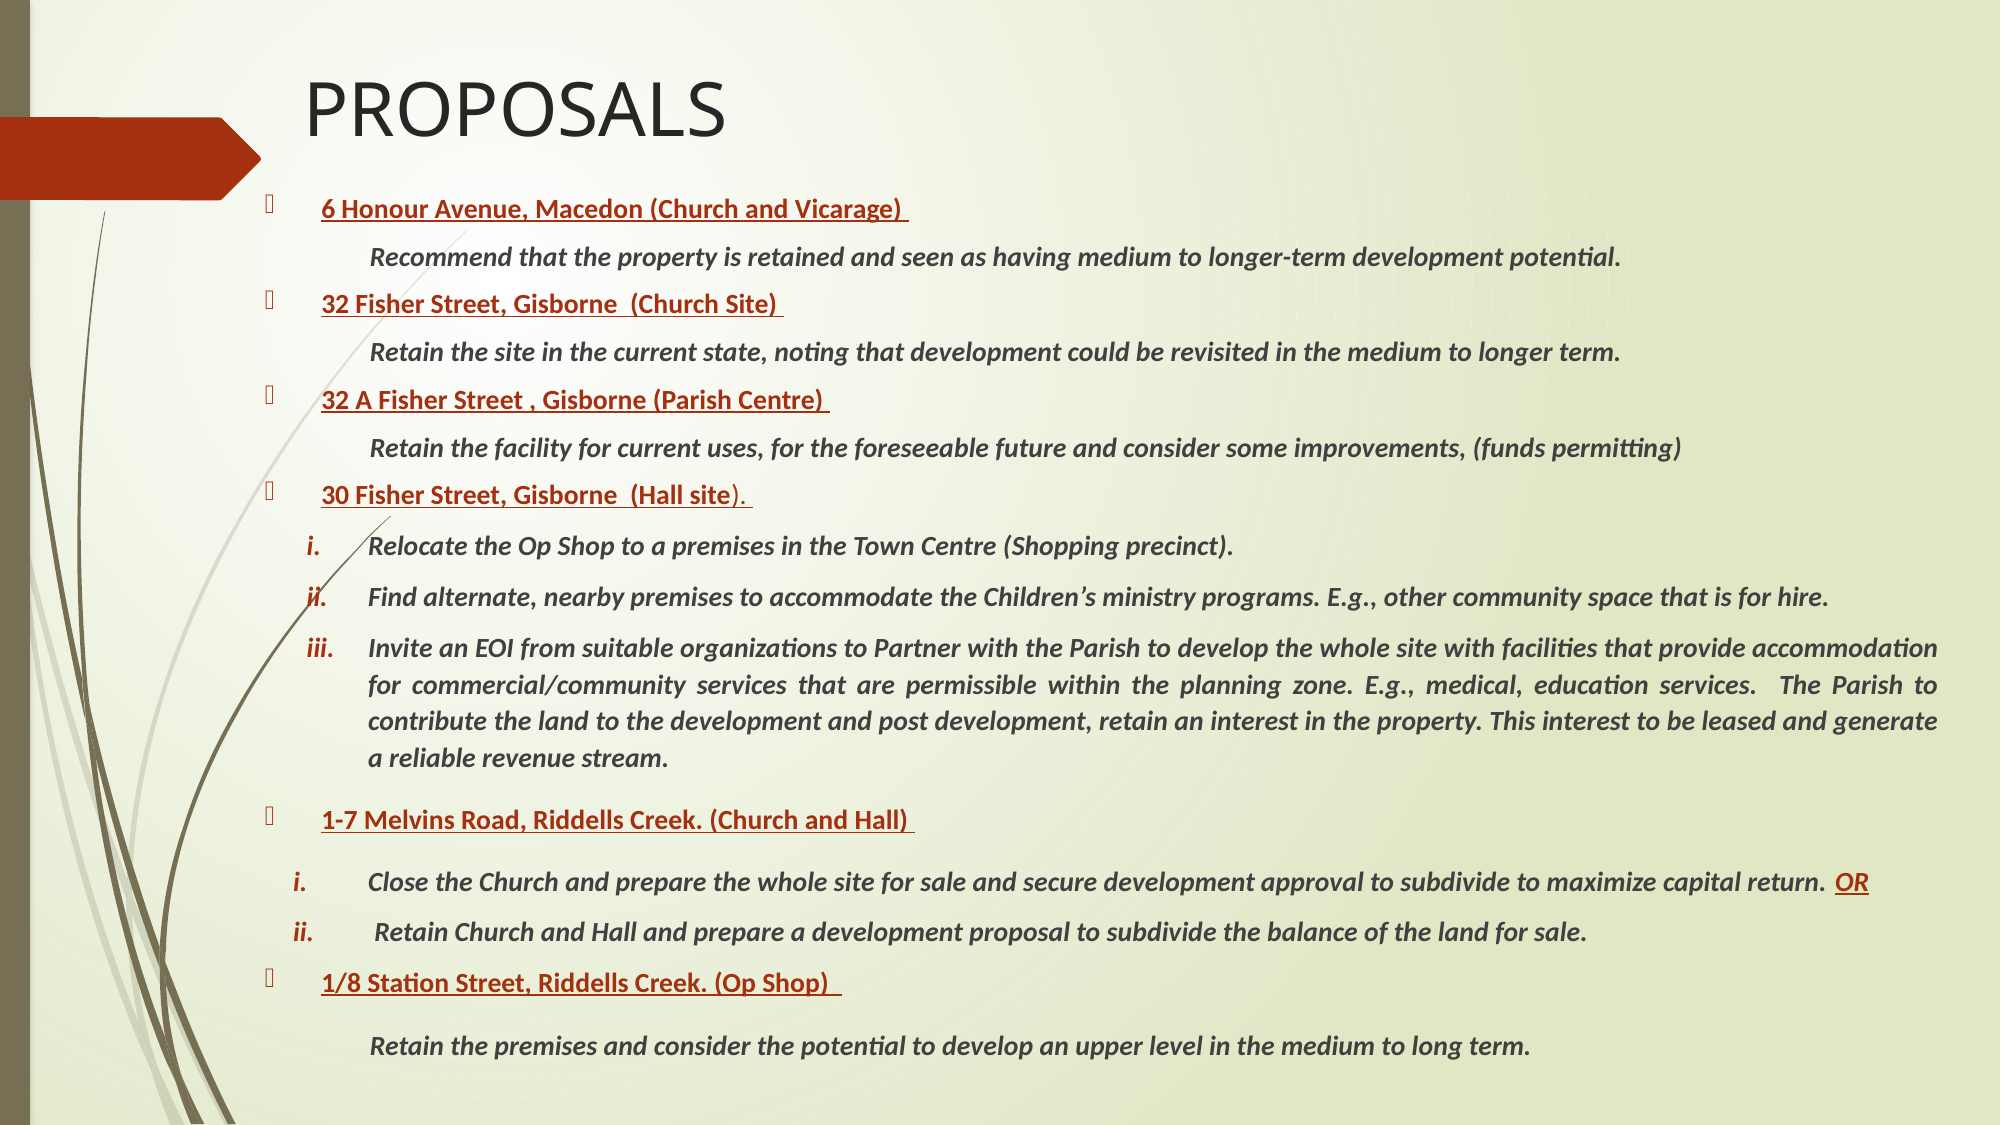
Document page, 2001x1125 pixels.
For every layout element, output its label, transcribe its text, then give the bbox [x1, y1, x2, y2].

title PROPOSALS [288, 53, 1750, 183]
list 6 Honour Avenue, Macedon (Church and Vicarage) Recommend that the property is retained and seen as having medium to longer-term development potential. 32 Fisher Street, Gisborne (Church Site) Retain the site in the current state, noting that development could be revisited in the medium to longer term. 32 A Fisher Street , Gisborne (Parish Centre) Retain the facility for current uses, for the foreseeable future and consider some improvements, (funds permitting) 30 Fisher Street, Gisborne (Hall site). Relocate the Op Shop to a premises in the Town Centre (Shopping precinct). Find alternate, nearby premises to accommodate the Children’s ministry programs. E.g., other community space that is for hire. Invite an EOI from suitable organizations to Partner with the Parish to develop the whole site with facilities that provide accommodation for commercial/community services that are permissible within the planning zone. E.g., medical, education services. The Parish to contribute the land to the development and post development, retain an interest in the property. This interest to be leased and generate a reliable revenue stream. 1-7 Melvins Road, Riddells Creek. (Church and Hall) Close the Church and prepare the whole site for sale and secure development approval to subdivide to maximize capital return. OR Retain Church and Hall and prepare a development proposal to subdivide the balance of the land for sale. 1/8 Station Street, Riddells Creek. (Op Shop) Retain the premises and consider the potential to develop an upper level in the medium to long term. [249, 183, 1956, 1072]
